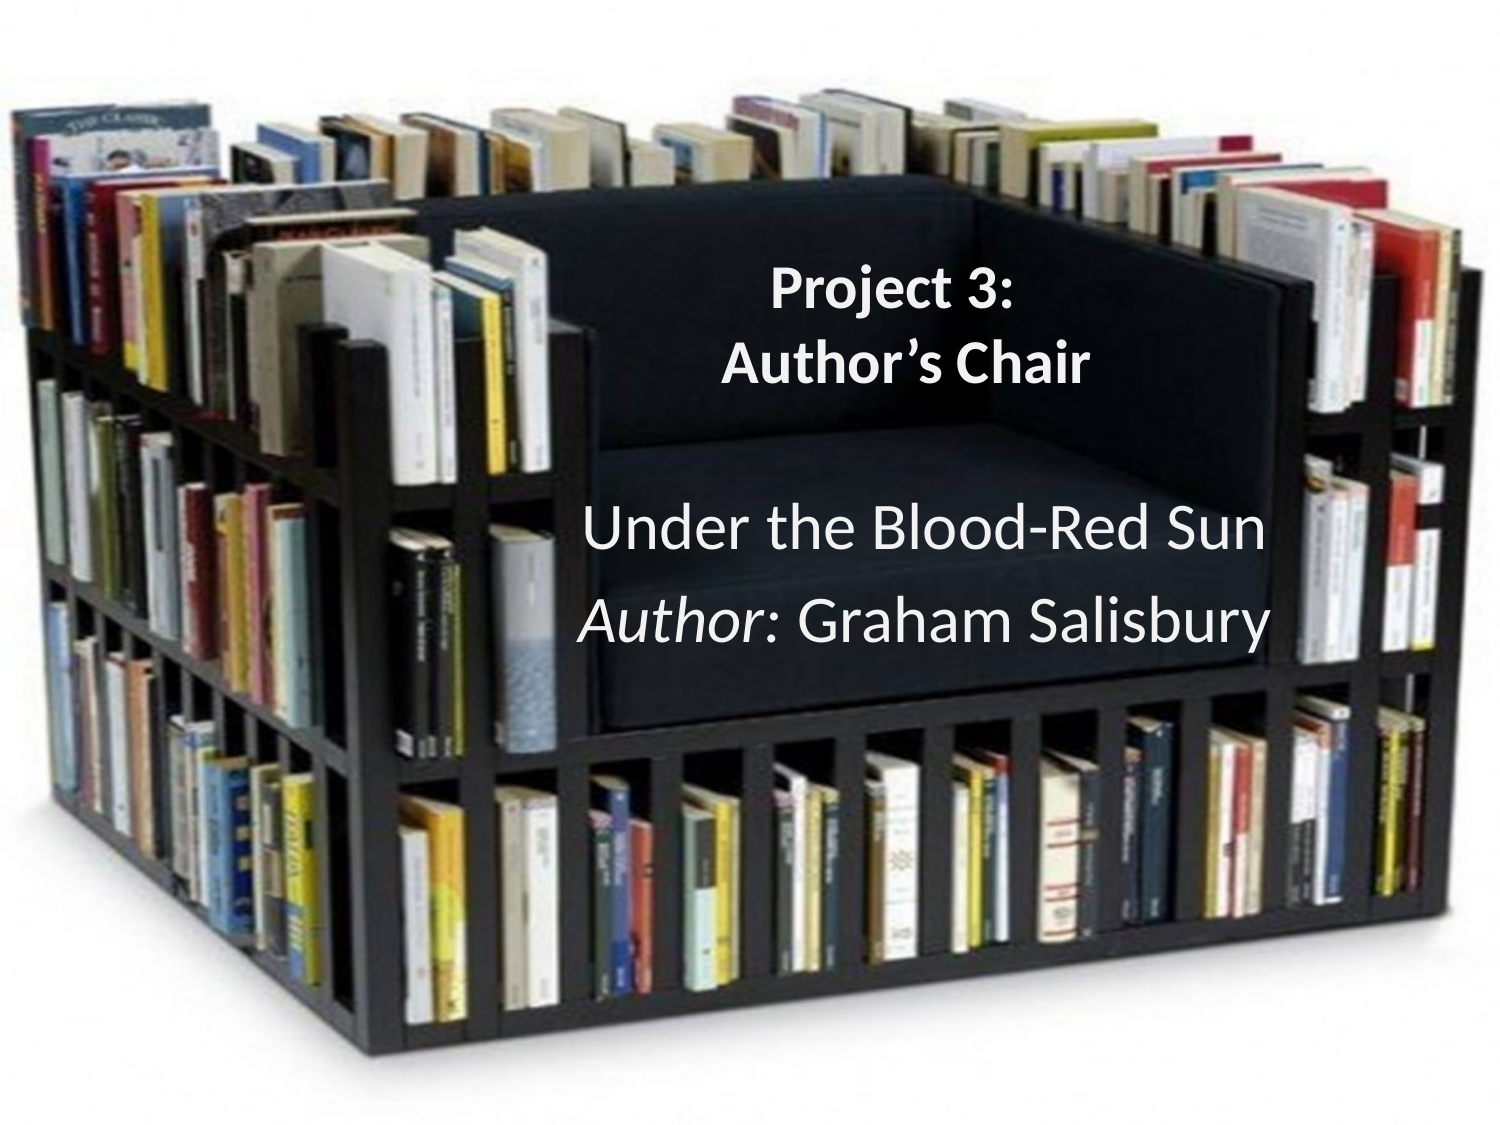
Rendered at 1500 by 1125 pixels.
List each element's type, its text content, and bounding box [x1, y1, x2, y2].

title Project 3: Author’s Chair [262, 237, 1500, 479]
picture [0, 0, 1500, 1125]
subtitle Under the Blood-Red Sun Author: Graham Salisbury [399, 474, 1450, 763]
